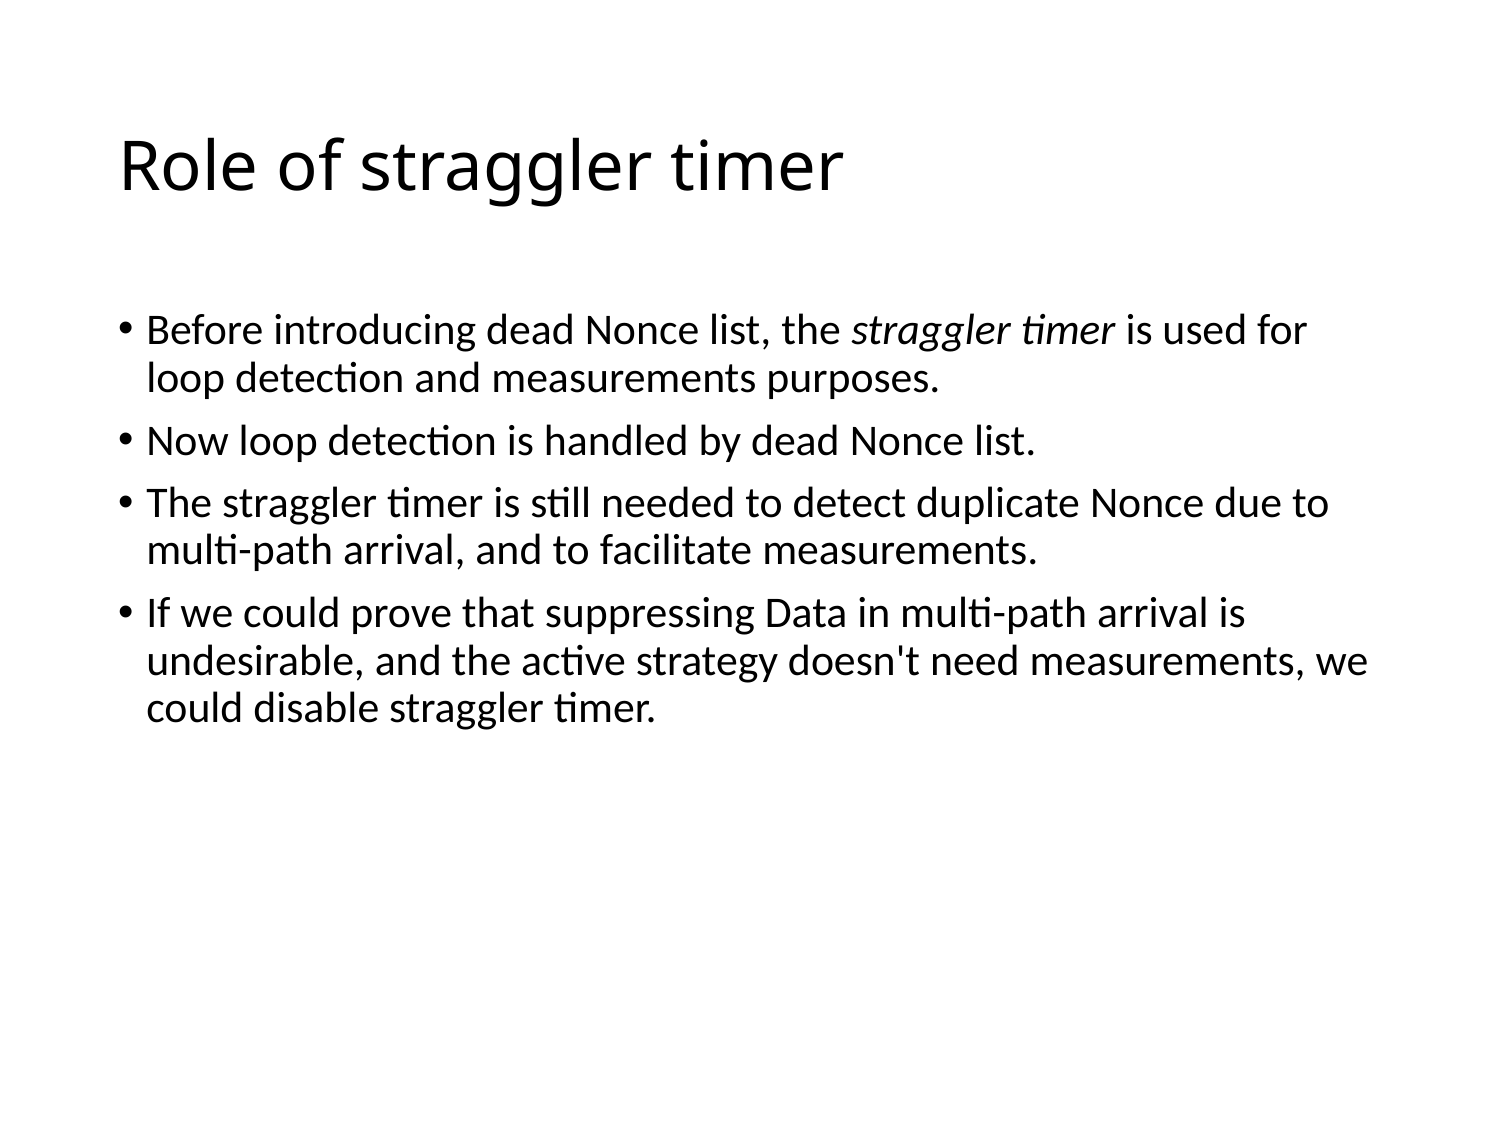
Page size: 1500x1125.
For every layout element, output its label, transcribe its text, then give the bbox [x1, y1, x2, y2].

title Role of straggler timer [103, 59, 1397, 278]
list Before introducing dead Nonce list, the straggler timer is used for loop detection and measurements purposes. Now loop detection is handled by dead Nonce list. The straggler timer is still needed to detect duplicate Nonce due to multi-path arrival, and to facilitate measurements. If we could prove that suppressing Data in multi-path arrival is undesirable, and the active strategy doesn't need measurements, we could disable straggler timer. [103, 299, 1397, 1014]
